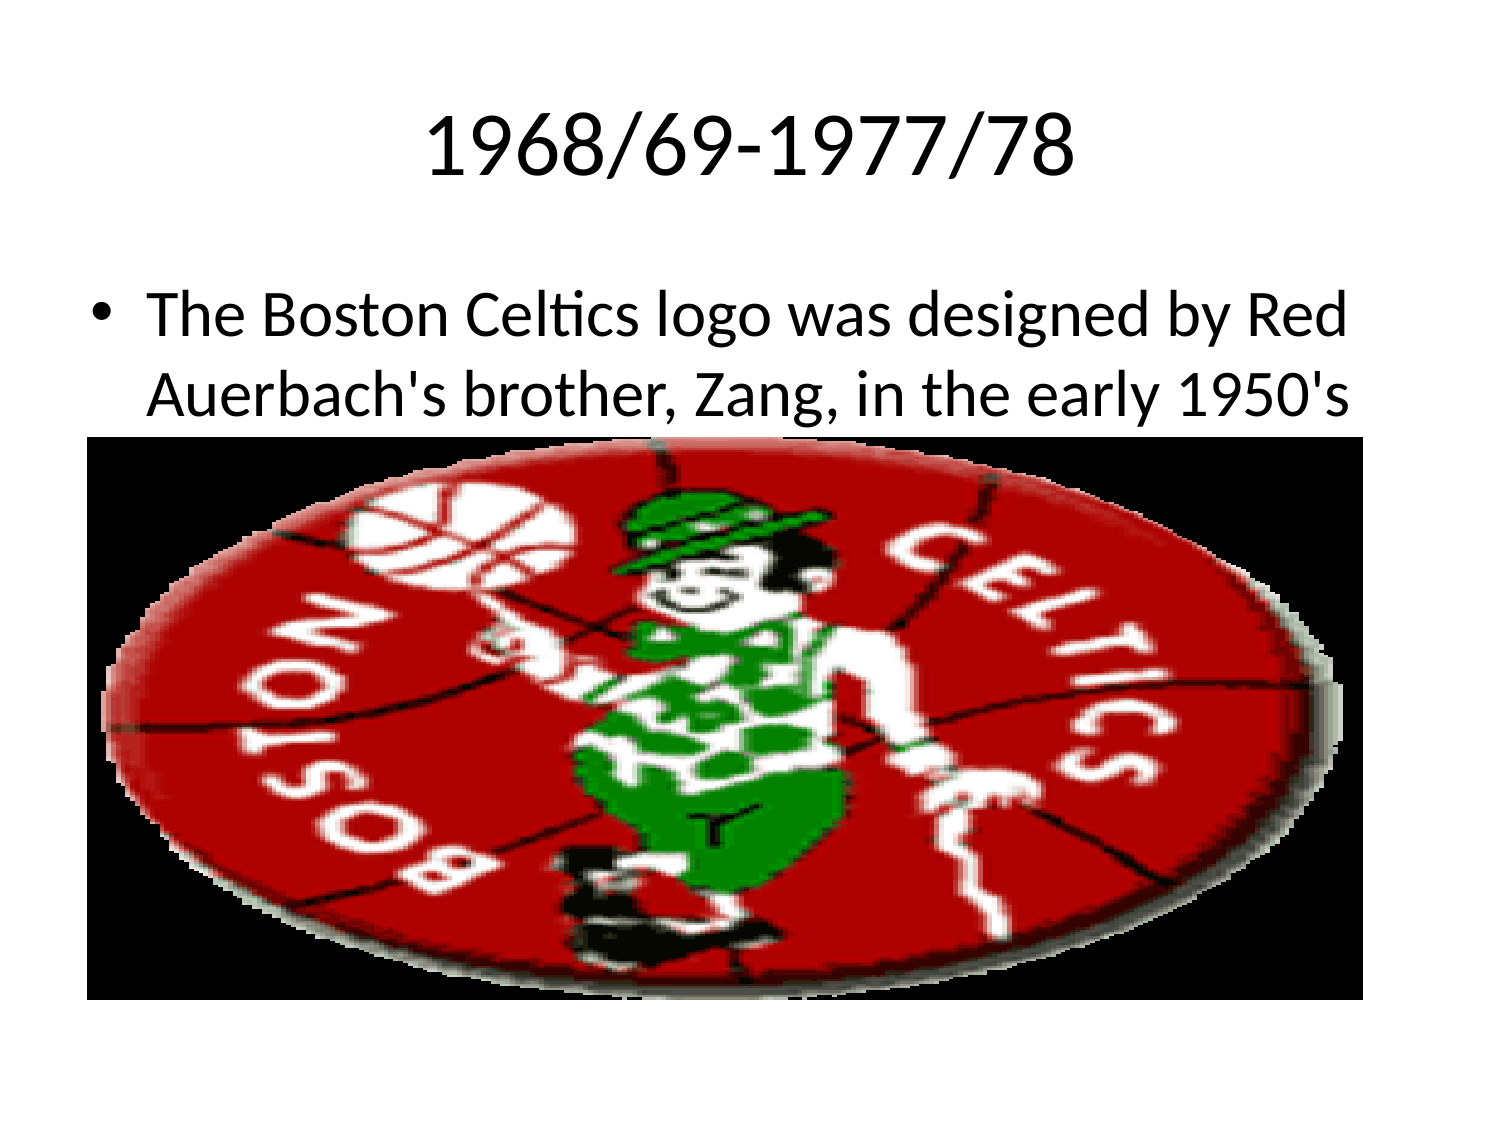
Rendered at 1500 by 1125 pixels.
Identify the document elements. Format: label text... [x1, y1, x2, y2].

title 1968/69-1977/78 [75, 45, 1425, 233]
picture [87, 437, 1363, 1001]
list The Boston Celtics logo was designed by Red Auerbach's brother, Zang, in the early 1950's [75, 262, 1425, 1005]
